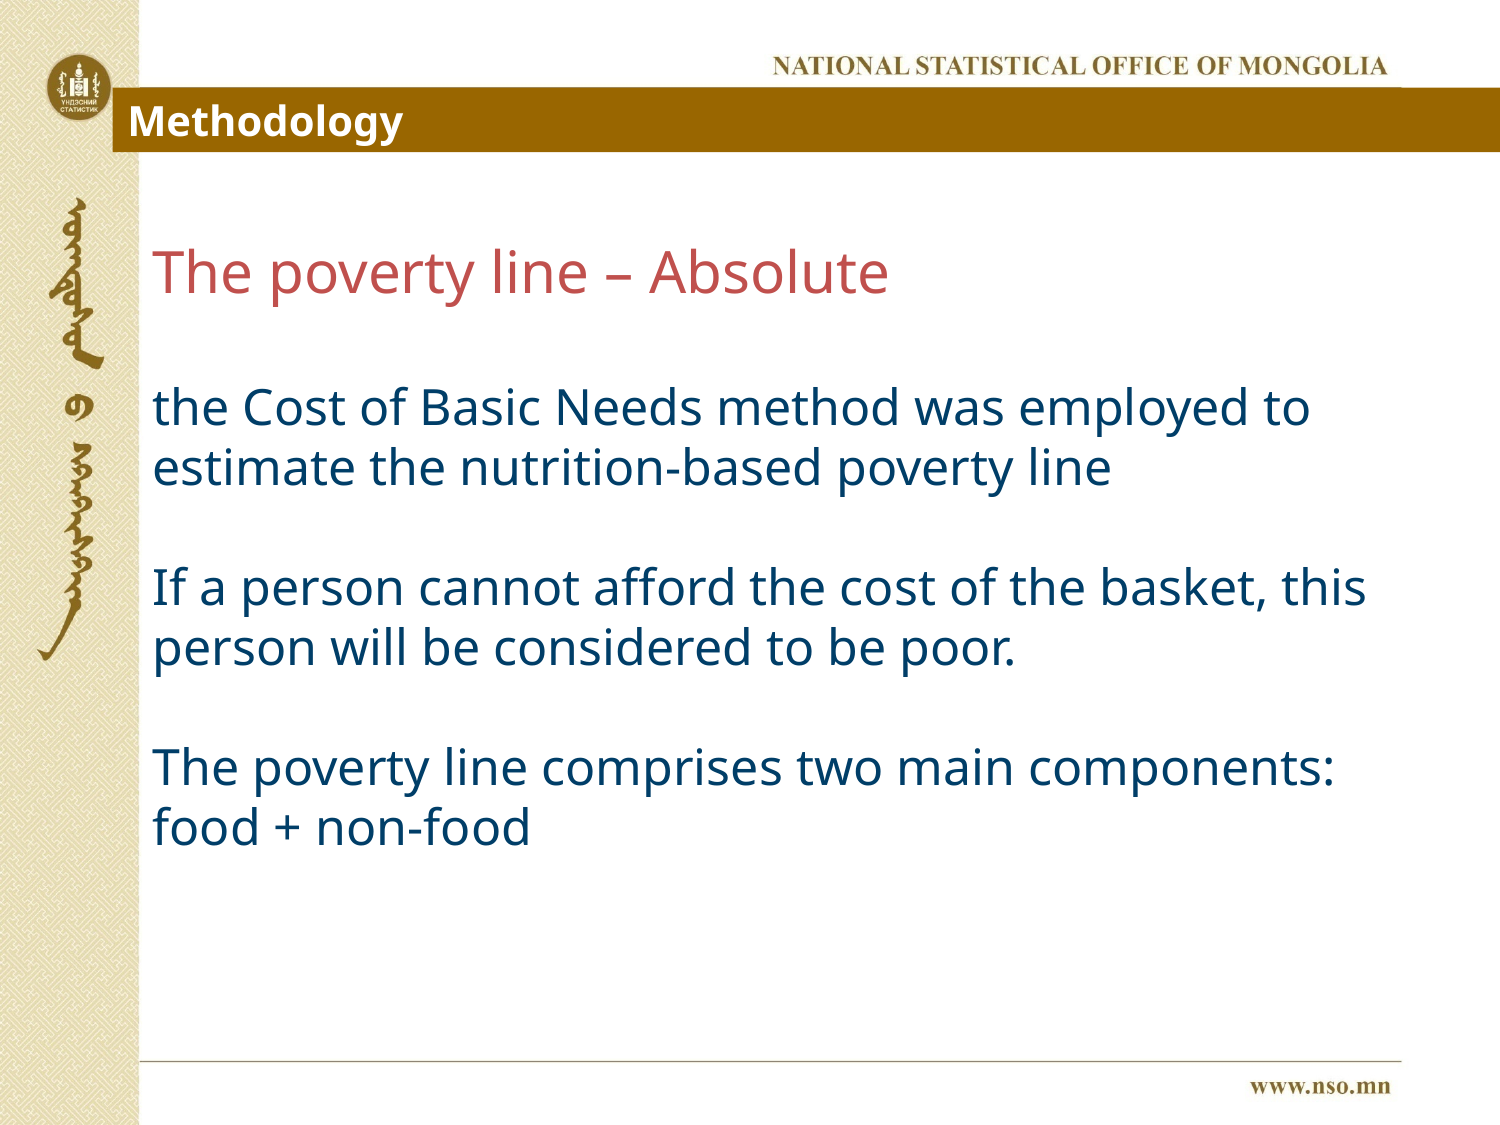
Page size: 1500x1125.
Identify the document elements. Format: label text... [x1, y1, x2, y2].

text_box Methodology [112, 87, 1500, 153]
title The poverty line – Absolute the Cost of Basic Needs method was employed to estimate the nutrition-based poverty line If a person cannot afford the cost of the basket, this person will be considered to be poor. The poverty line comprises two main components: food + non-food [137, 174, 1438, 976]
picture [0, 0, 1500, 1125]
